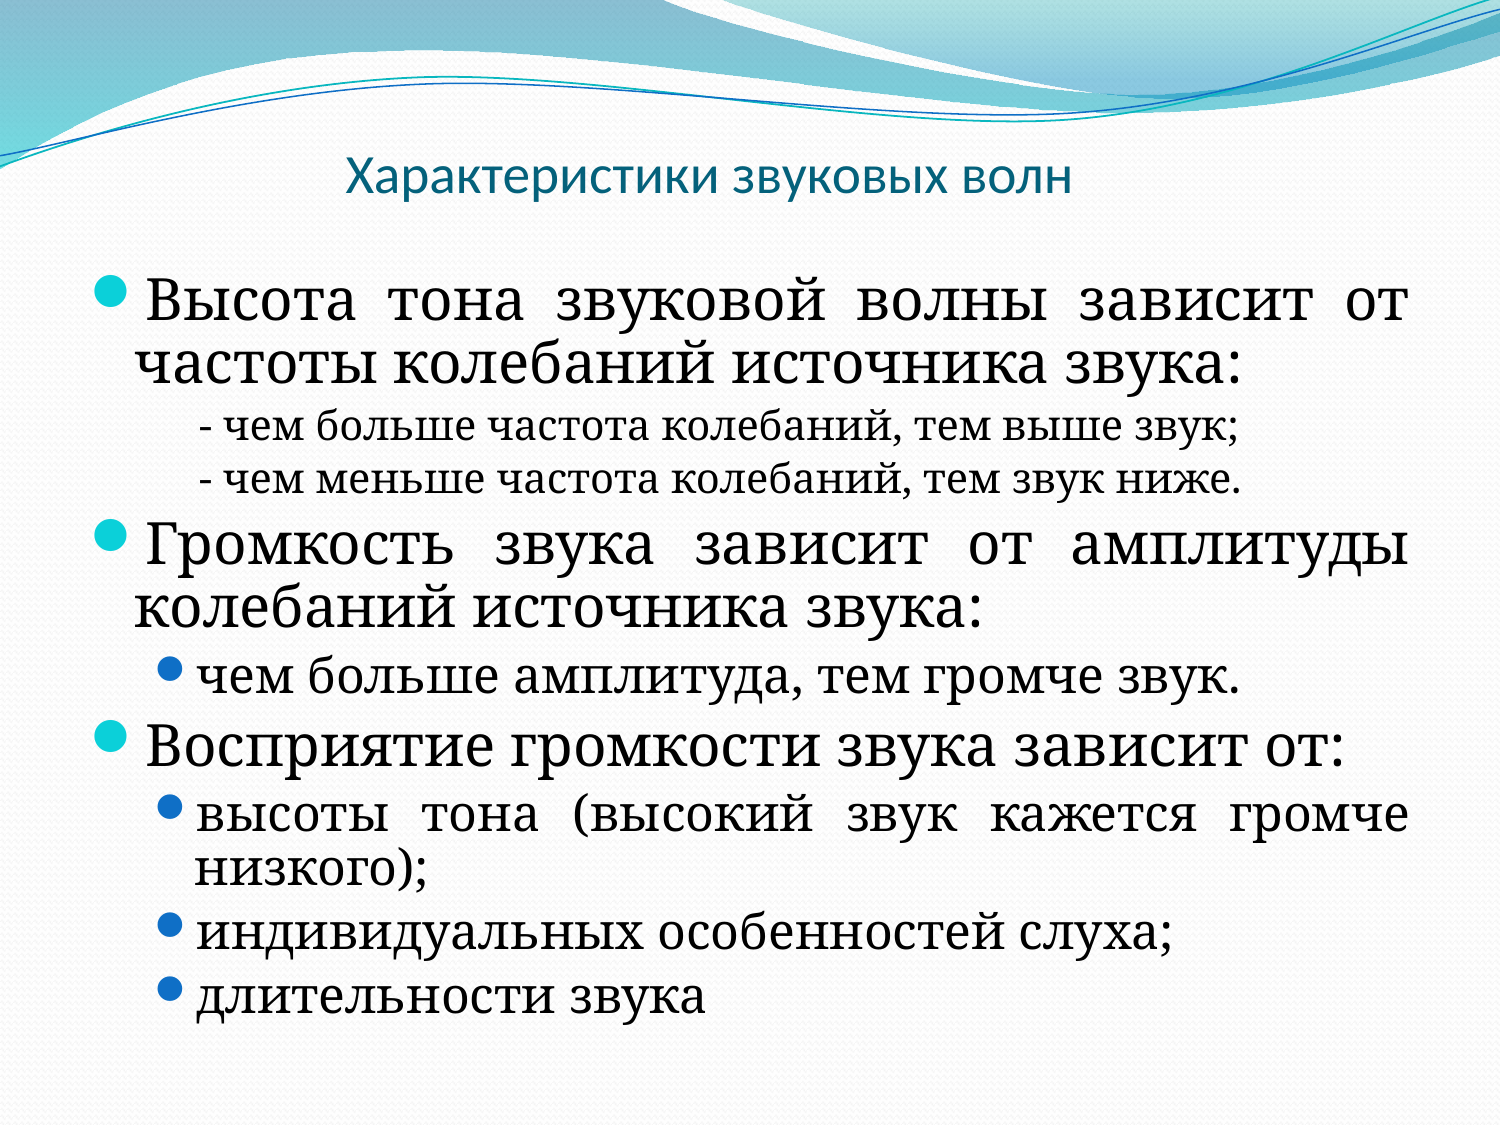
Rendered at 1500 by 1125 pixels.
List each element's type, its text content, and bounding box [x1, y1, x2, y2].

text_box Высота тона звуковой волны зависит от частоты колебаний источника звука: - чем больше частота колебаний, тем выше звук; - чем меньше частота колебаний, тем звук ниже. Громкость звука зависит от амплитуды колебаний источника звука: чем больше амплитуда, тем громче звук. Восприятие громкости звука зависит от: высоты тона (высокий звук кажется громче низкого); индивидуальных особенностей слуха; длительности звука [74, 262, 1425, 1005]
title Характеристики звуковых волн [35, 128, 1386, 352]
